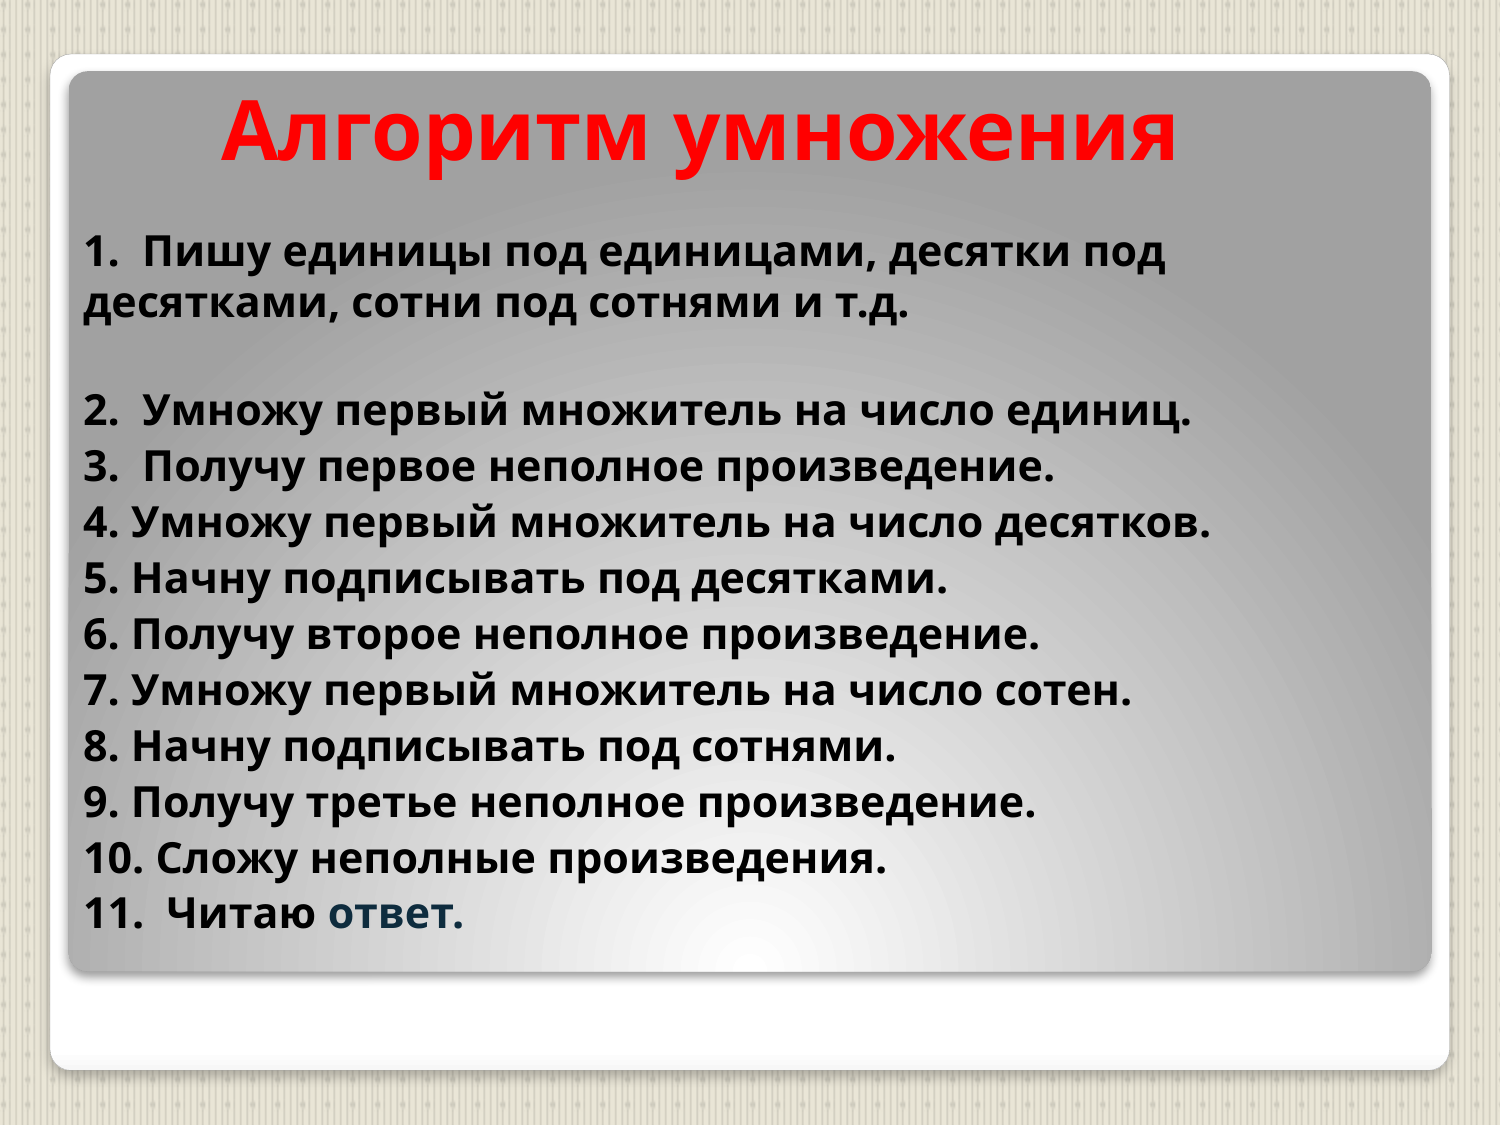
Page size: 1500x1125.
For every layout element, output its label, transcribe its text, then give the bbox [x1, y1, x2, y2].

title Алгоритм умножения [206, 42, 1447, 185]
list 1. Пишу единицы под единицами, десятки под десятками, сотни под сотнями и т.д. 2. Умножу первый множитель на число единиц. 3. Получу первое неполное произведение. 4. Умножу первый множитель на число десятков. 5. Начну подписывать под десятками. 6. Получу второе неполное произведение. 7. Умножу первый множитель на число сотен. 8. Начну подписывать под сотнями. 9. Получу третье неполное произведение. 10. Сложу неполные произведения. 11. Читаю ответ. [53, 208, 1424, 953]
